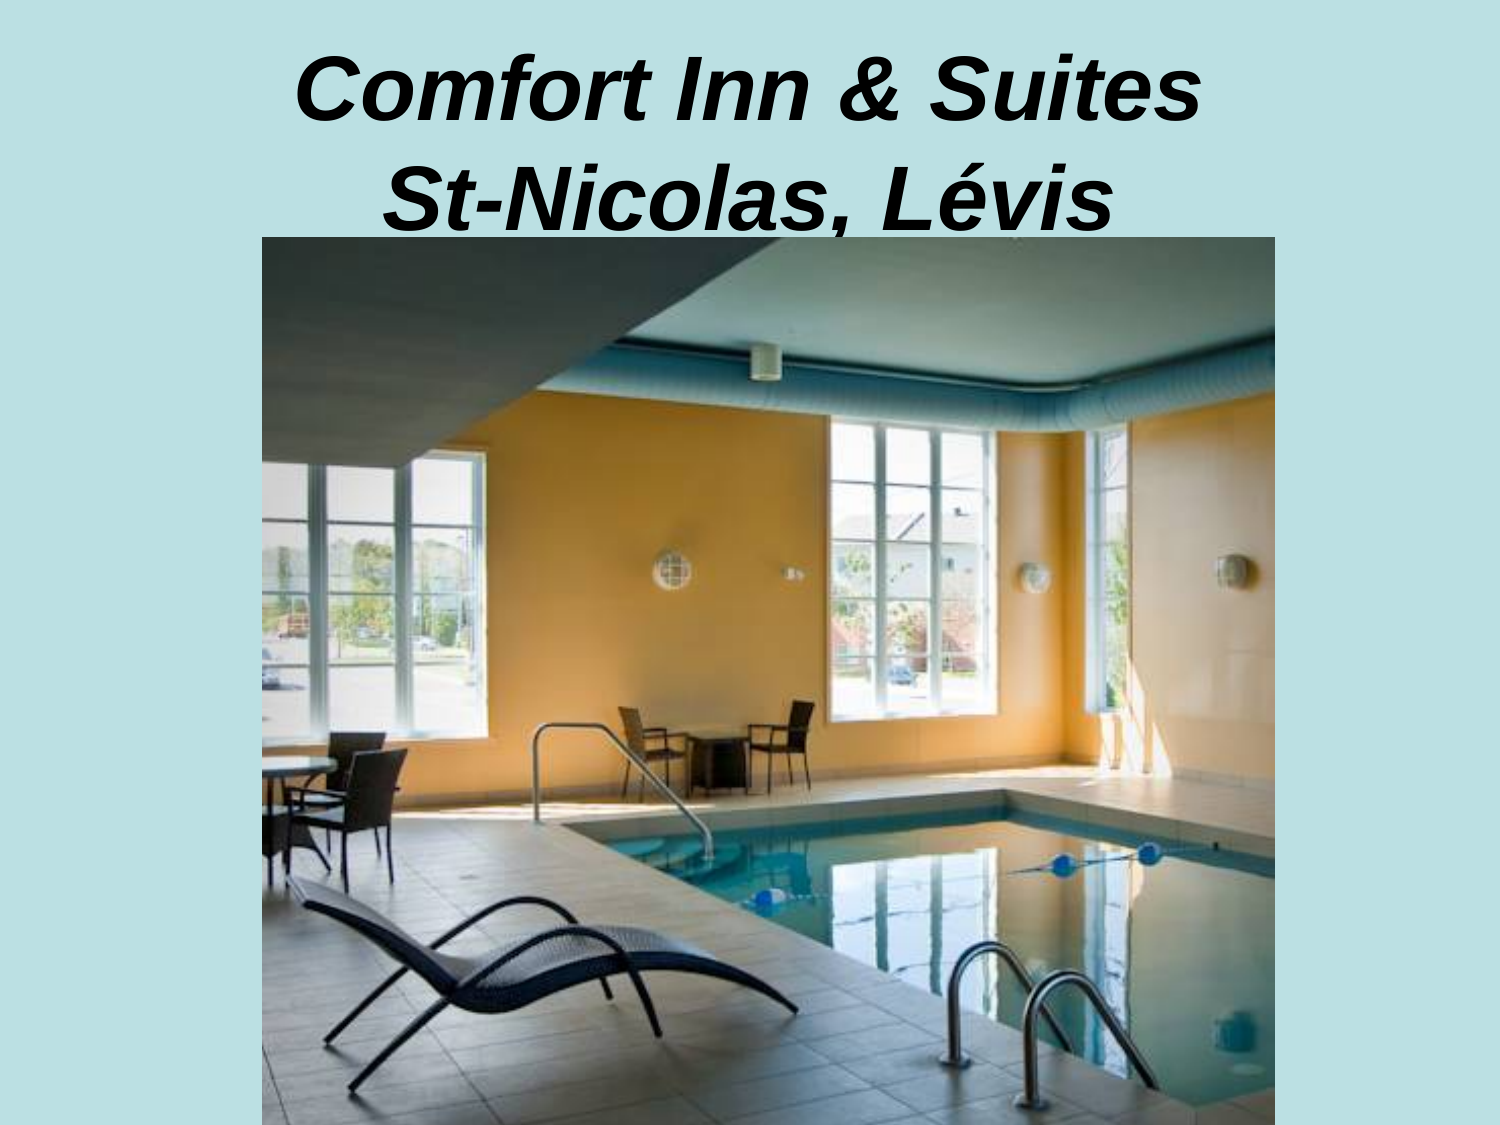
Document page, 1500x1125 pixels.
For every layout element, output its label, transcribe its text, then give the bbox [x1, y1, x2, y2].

picture [262, 237, 1276, 1125]
title Comfort Inn & Suites St-Nicolas, Lévis [74, 44, 1426, 233]
